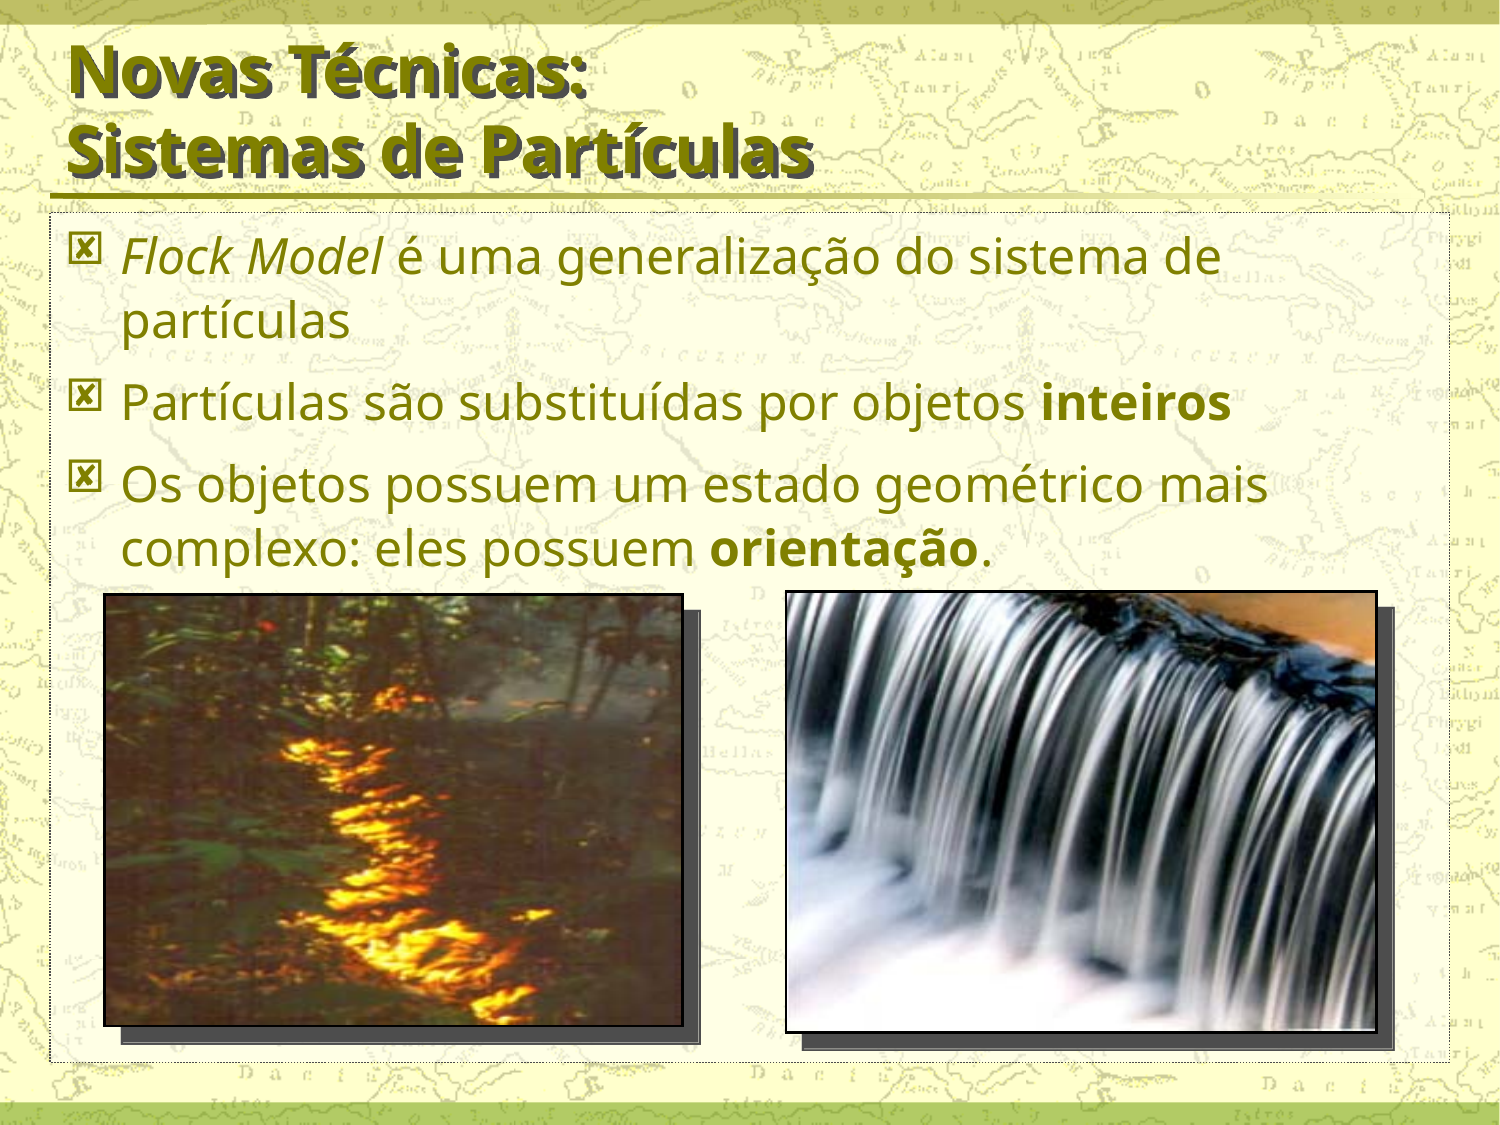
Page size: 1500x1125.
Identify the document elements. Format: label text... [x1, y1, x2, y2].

title Novas Técnicas: Sistemas de Partículas [50, 8, 1450, 206]
list Flock Model é uma generalização do sistema de partículas Partículas são substituídas por objetos inteiros Os objetos possuem um estado geométrico mais complexo: eles possuem orientação. [49, 212, 1450, 1063]
picture [0, 25, 1500, 1102]
